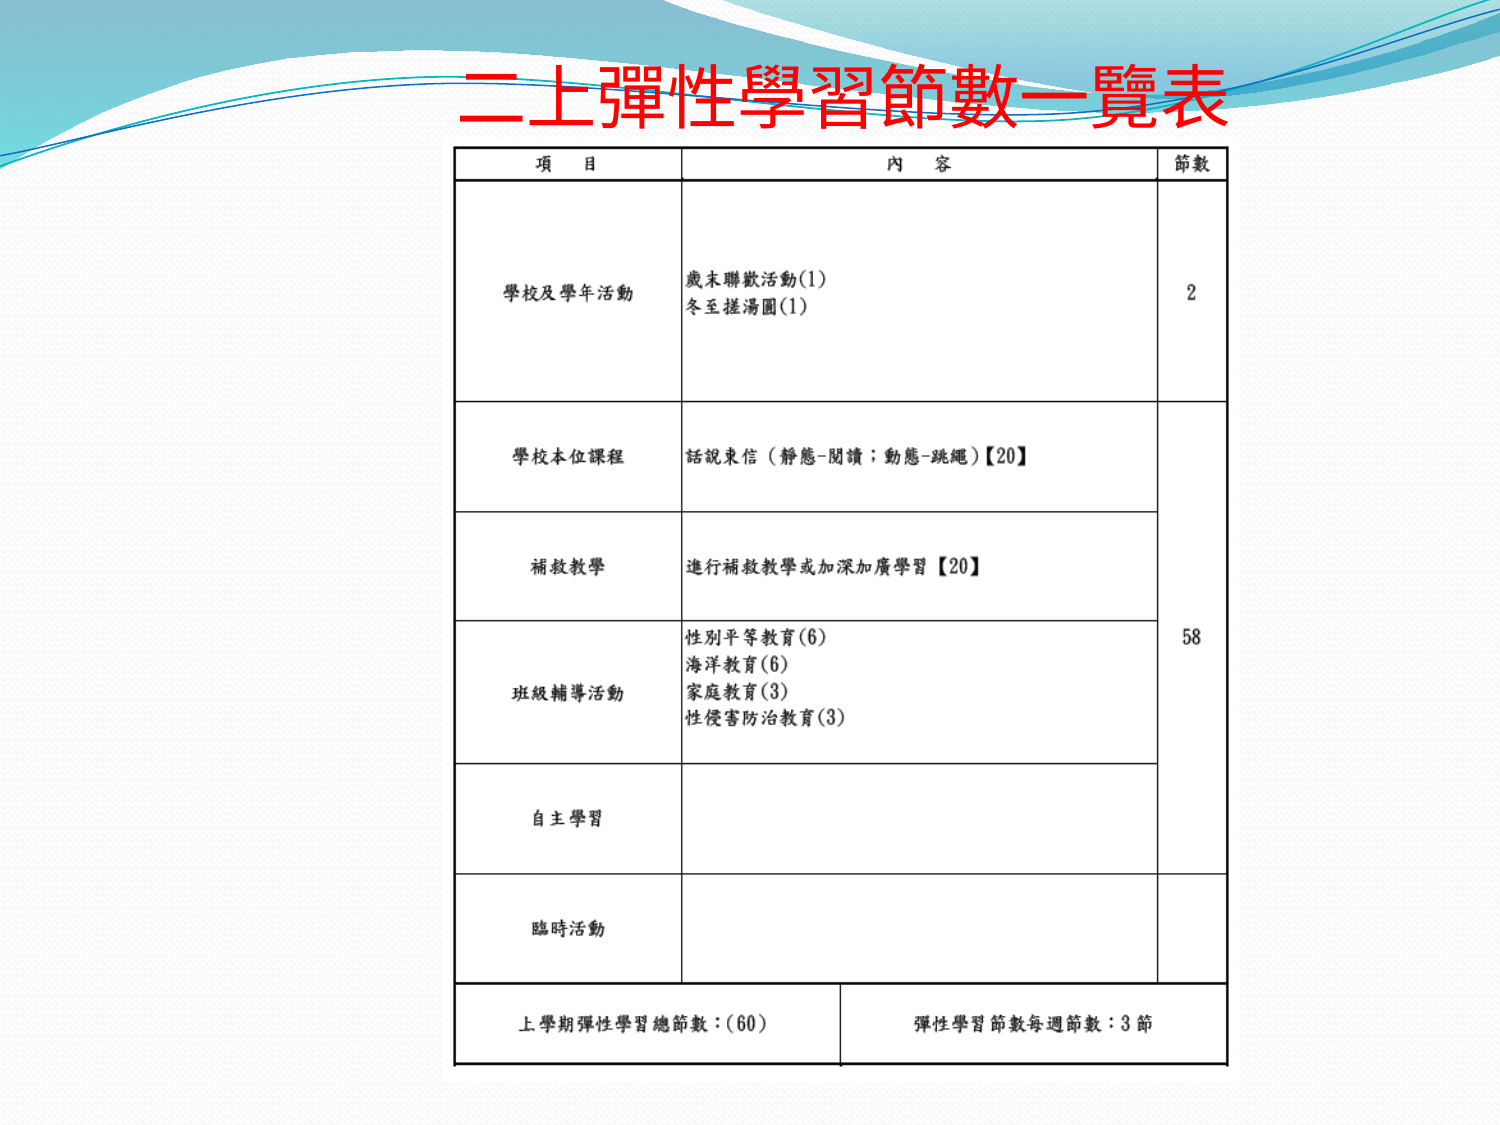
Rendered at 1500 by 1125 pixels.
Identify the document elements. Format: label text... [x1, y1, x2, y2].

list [442, 136, 1239, 1083]
title 二上彈性學習節數一覽表 [235, 45, 1466, 138]
